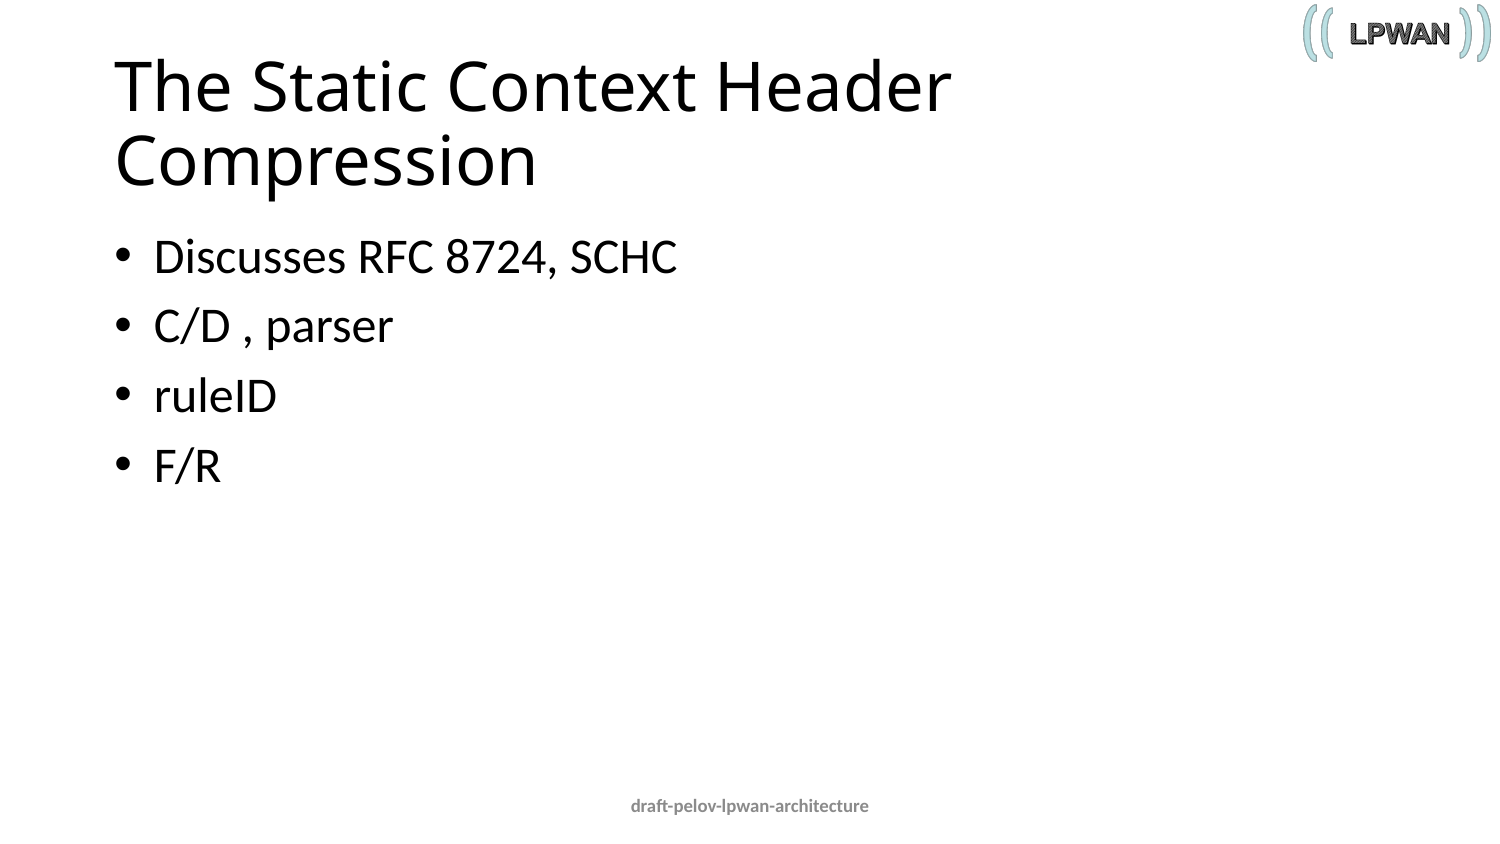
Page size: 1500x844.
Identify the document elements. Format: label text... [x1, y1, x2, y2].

picture [1303, 4, 1491, 62]
title The Static Context Header Compression [103, 44, 1397, 208]
footer draft-pelov-lpwan-architecture [496, 782, 1004, 827]
list Discusses RFC 8724, SCHC C/D , parser ruleID F/R [103, 224, 1397, 782]
